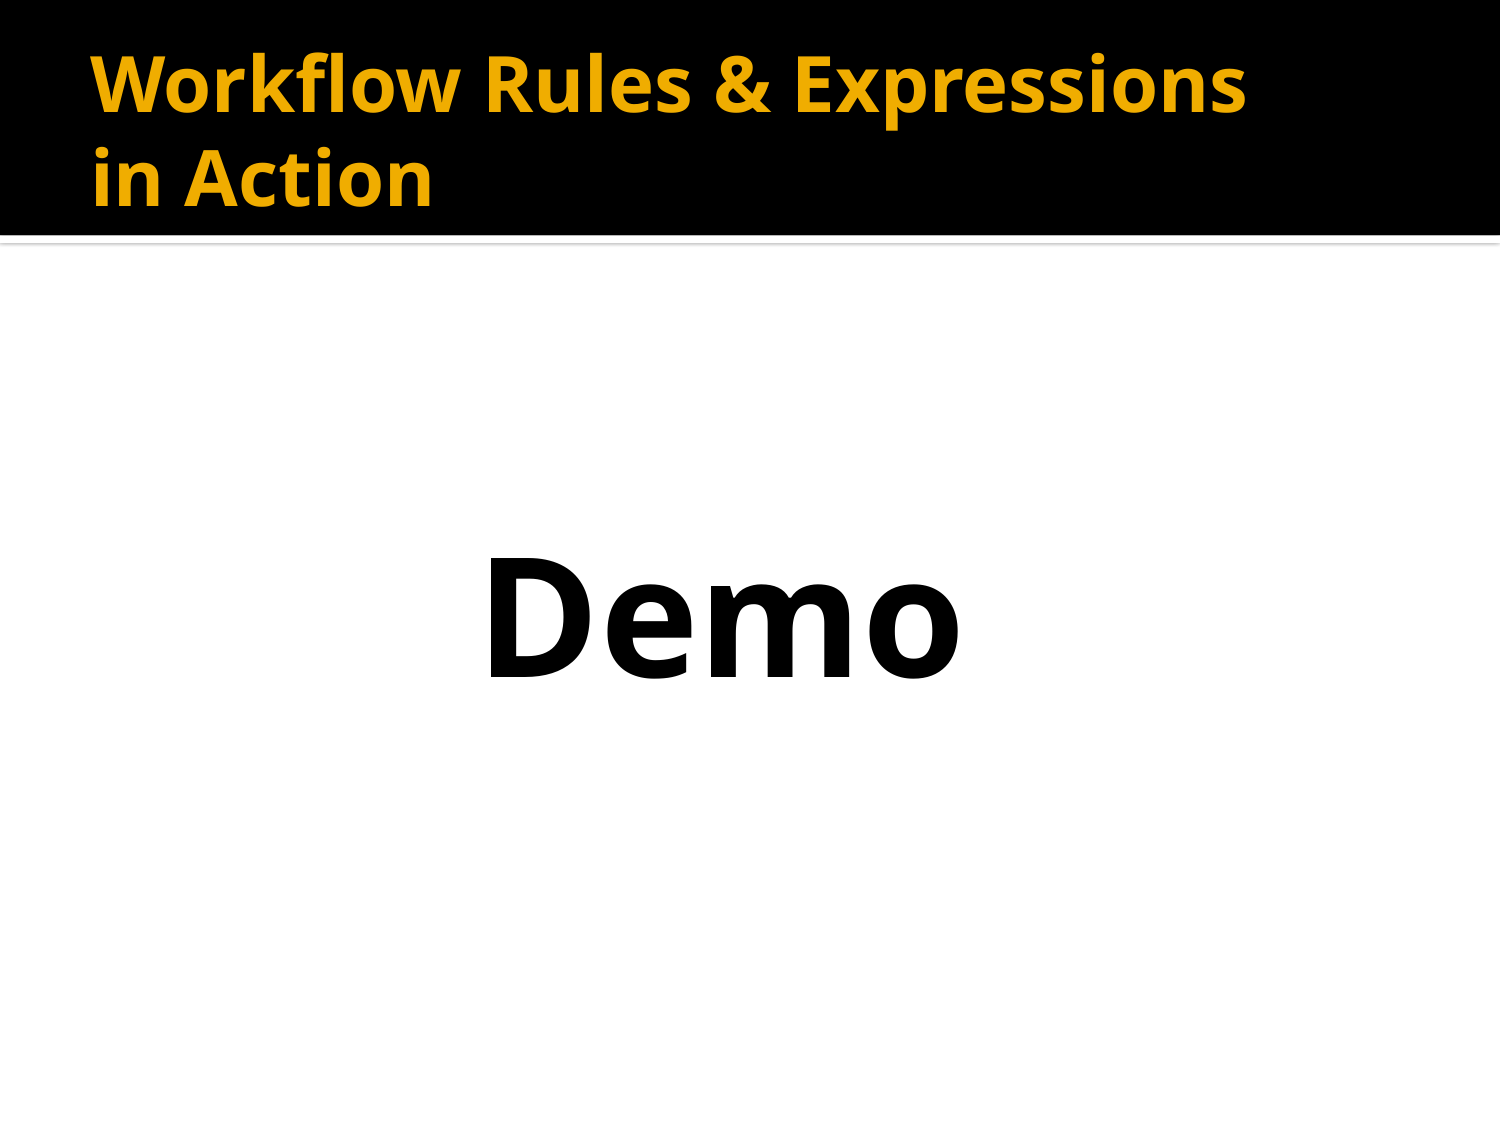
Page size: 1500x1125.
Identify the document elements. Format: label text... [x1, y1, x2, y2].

title Workflow Rules & Expressions in Action [75, 25, 1425, 231]
text_box Demo [455, 503, 987, 719]
